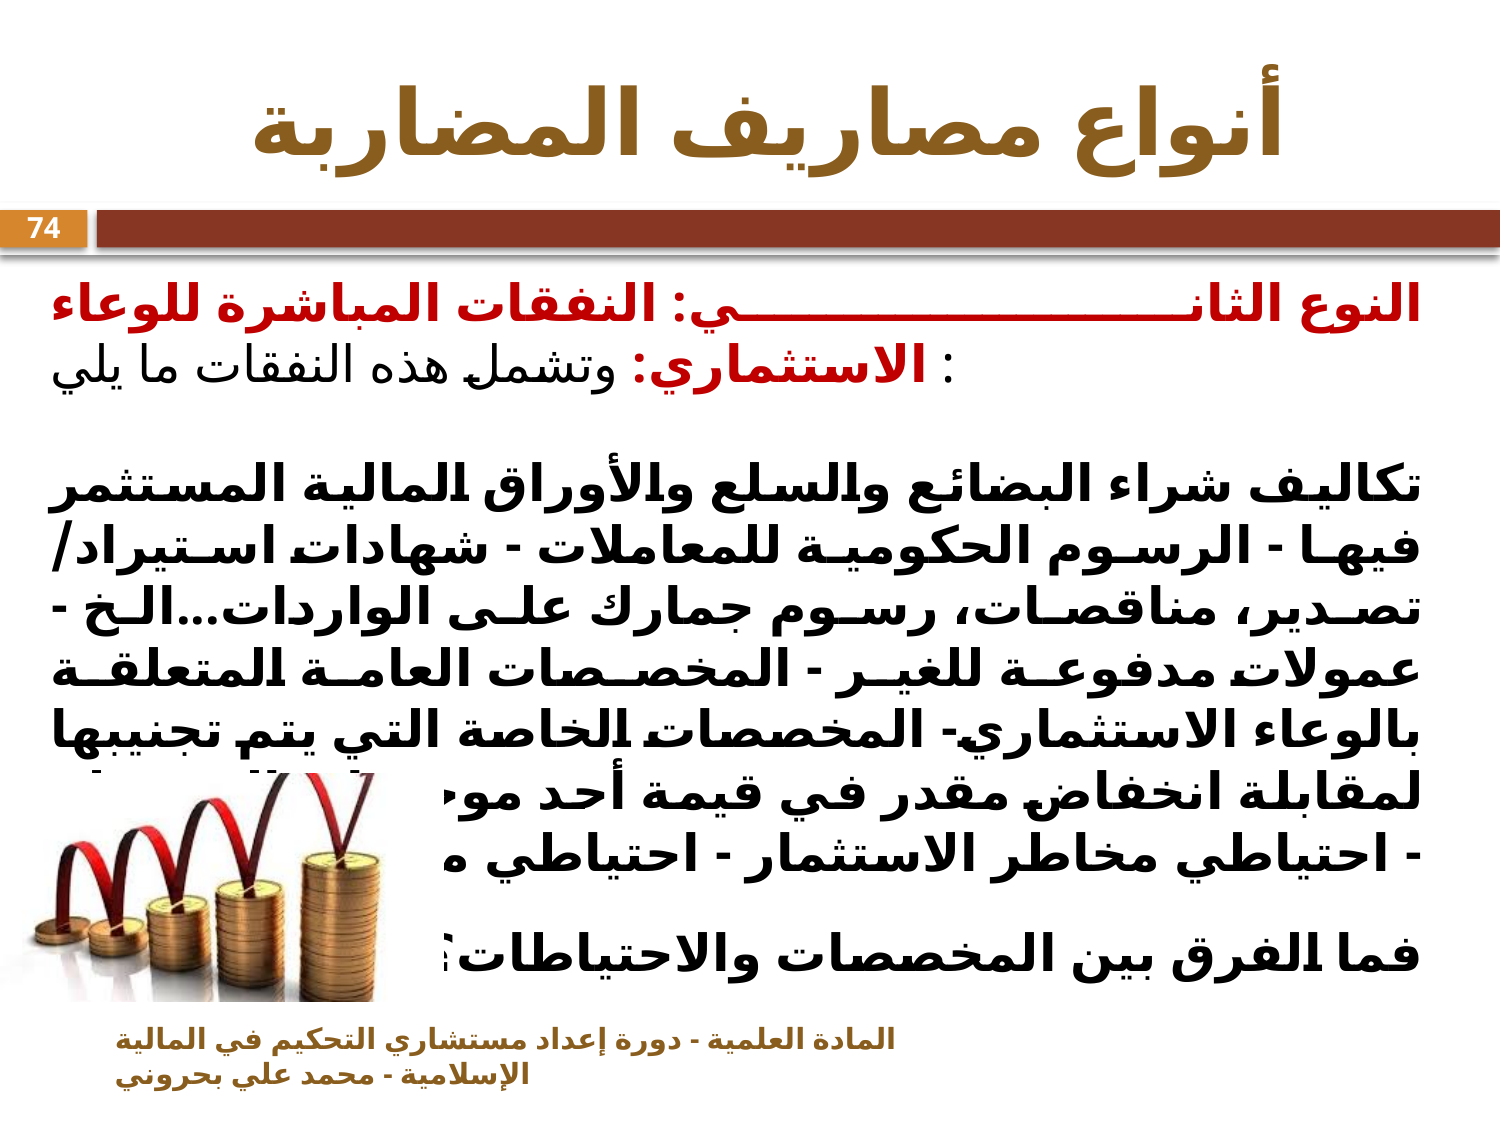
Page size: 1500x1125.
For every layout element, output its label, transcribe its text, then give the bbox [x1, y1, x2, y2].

picture [0, 773, 444, 1002]
title أنواع مصاريف المضاربة [100, 37, 1438, 200]
footer المادة العلمية - دورة إعداد مستشاري التحكيم في المالية الإسلامية - محمد علي بحروني [99, 1024, 990, 1085]
slide_number 74 [0, 208, 88, 249]
list النوع الثاني: النفقات المباشرة للوعاء الاستثماري: وتشمل هذه النفقات ما يلي : تكاليف شراء البضائع والسلع والأوراق المالية المستثمر فيها - الرسوم الحكومية للمعاملات - شهادات استيراد/ تصدير، مناقصات، رسوم جمارك على الواردات...الخ - عمولات مدفوعة للغير - المخصصات العامة المتعلقة بالوعاء الاستثماري- المخصصات الخاصة التي يتم تجنيبها لمقابلة انخفاض مقدر في قيمة أحد موجودات المحفظة - احتياطي مخاطر الاستثمار - احتياطي معدل الأرباح. فما الفرق بين المخصصات والاحتياطات؟ [35, 262, 1438, 1000]
